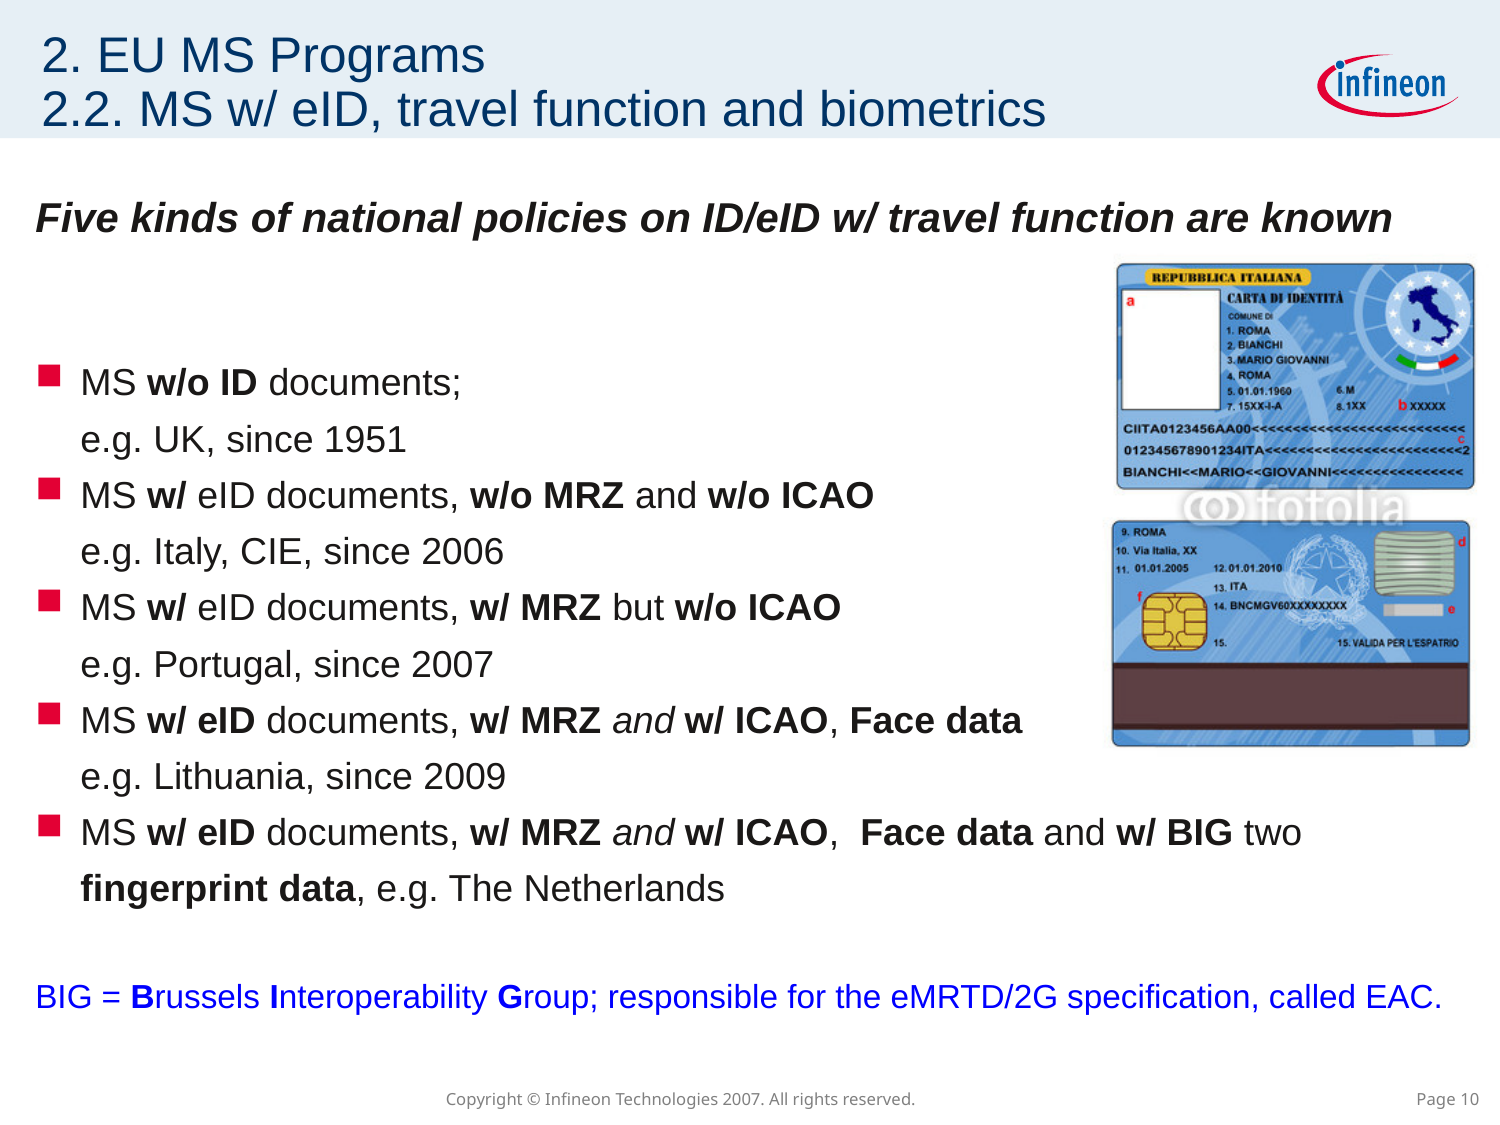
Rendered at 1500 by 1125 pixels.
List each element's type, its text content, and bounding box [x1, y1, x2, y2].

picture [1092, 232, 1495, 782]
title 2. EU MS Programs 2.2. MS w/ eID, travel function and biometrics [40, 10, 1300, 138]
list Five kinds of national policies on ID/eID w/ travel function are known MS w/o ID documents; e.g. UK, since 1951 MS w/ eID documents, w/o MRZ and w/o ICAO e.g. Italy, CIE, since 2006 MS w/ eID documents, w/ MRZ but w/o ICAO e.g. Portugal, since 2007 MS w/ eID documents, w/ MRZ and w/ ICAO, Face data e.g. Lithuania, since 2009 MS w/ eID documents, w/ MRZ and w/ ICAO, Face data and w/ BIG two fingerprint data, e.g. The Netherlands BIG = Brussels Interoperability Group; responsible for the eMRTD/2G specification, called EAC. [35, 178, 1454, 1125]
